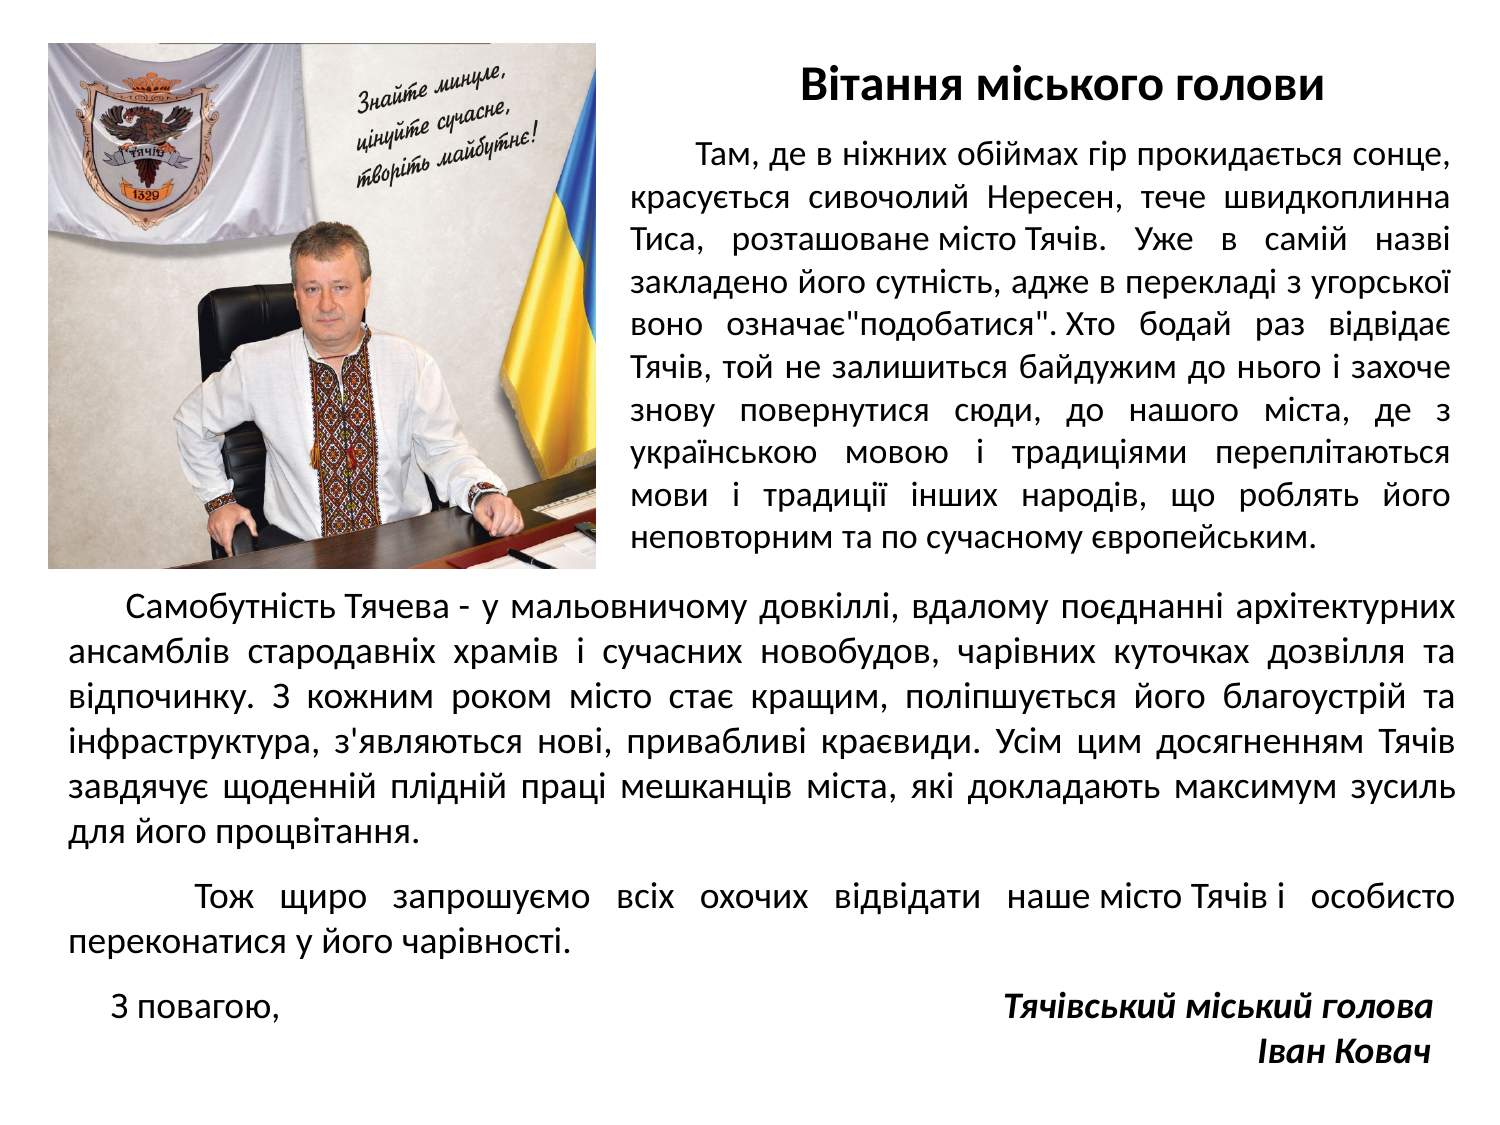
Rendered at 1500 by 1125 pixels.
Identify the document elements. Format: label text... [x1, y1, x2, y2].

text_box Вітання міського голови Там, де в ніжних обіймах гір прокидається сонце, красується сивочолий Нересен, тече швидкоплинна Тиса, розташоване місто Тячів. Уже в самій назві закладено його сутність, адже в перекладі з угорської воно означає"подобатися". Хто бодай раз відвідає Тячів, той не залишиться байдужим до нього і захоче знову повернутися сюди, до нашого міста, де з українською мовою і традиціями переплітаються мови і традиції інших народів, що роблять його неповторним та по сучасному європейським. [615, 43, 1466, 573]
picture [48, 42, 596, 569]
text_box Cамобутність Тячева - у мальовничому довкіллі, вдалому поєднанні архітектурних ансамблів стародавніх храмів і сучасних новобудов, чарівних куточках дозвілля та відпочинку. З кожним роком місто стає кращим, поліпшується його благоустрій та інфраструктура, з'являються нові, привабливі краєвиди. Усім цим досягненням Тячів завдячує щоденній плідній праці мешканців міста, які докладають максимум зусиль для його процвітання. Тож щиро запрошуємо всіх охочих відвідати наше місто Тячів і особисто переконатися у його чарівності. З повагою, Тячівський міський голова Іван Ковач [53, 573, 1471, 1079]
